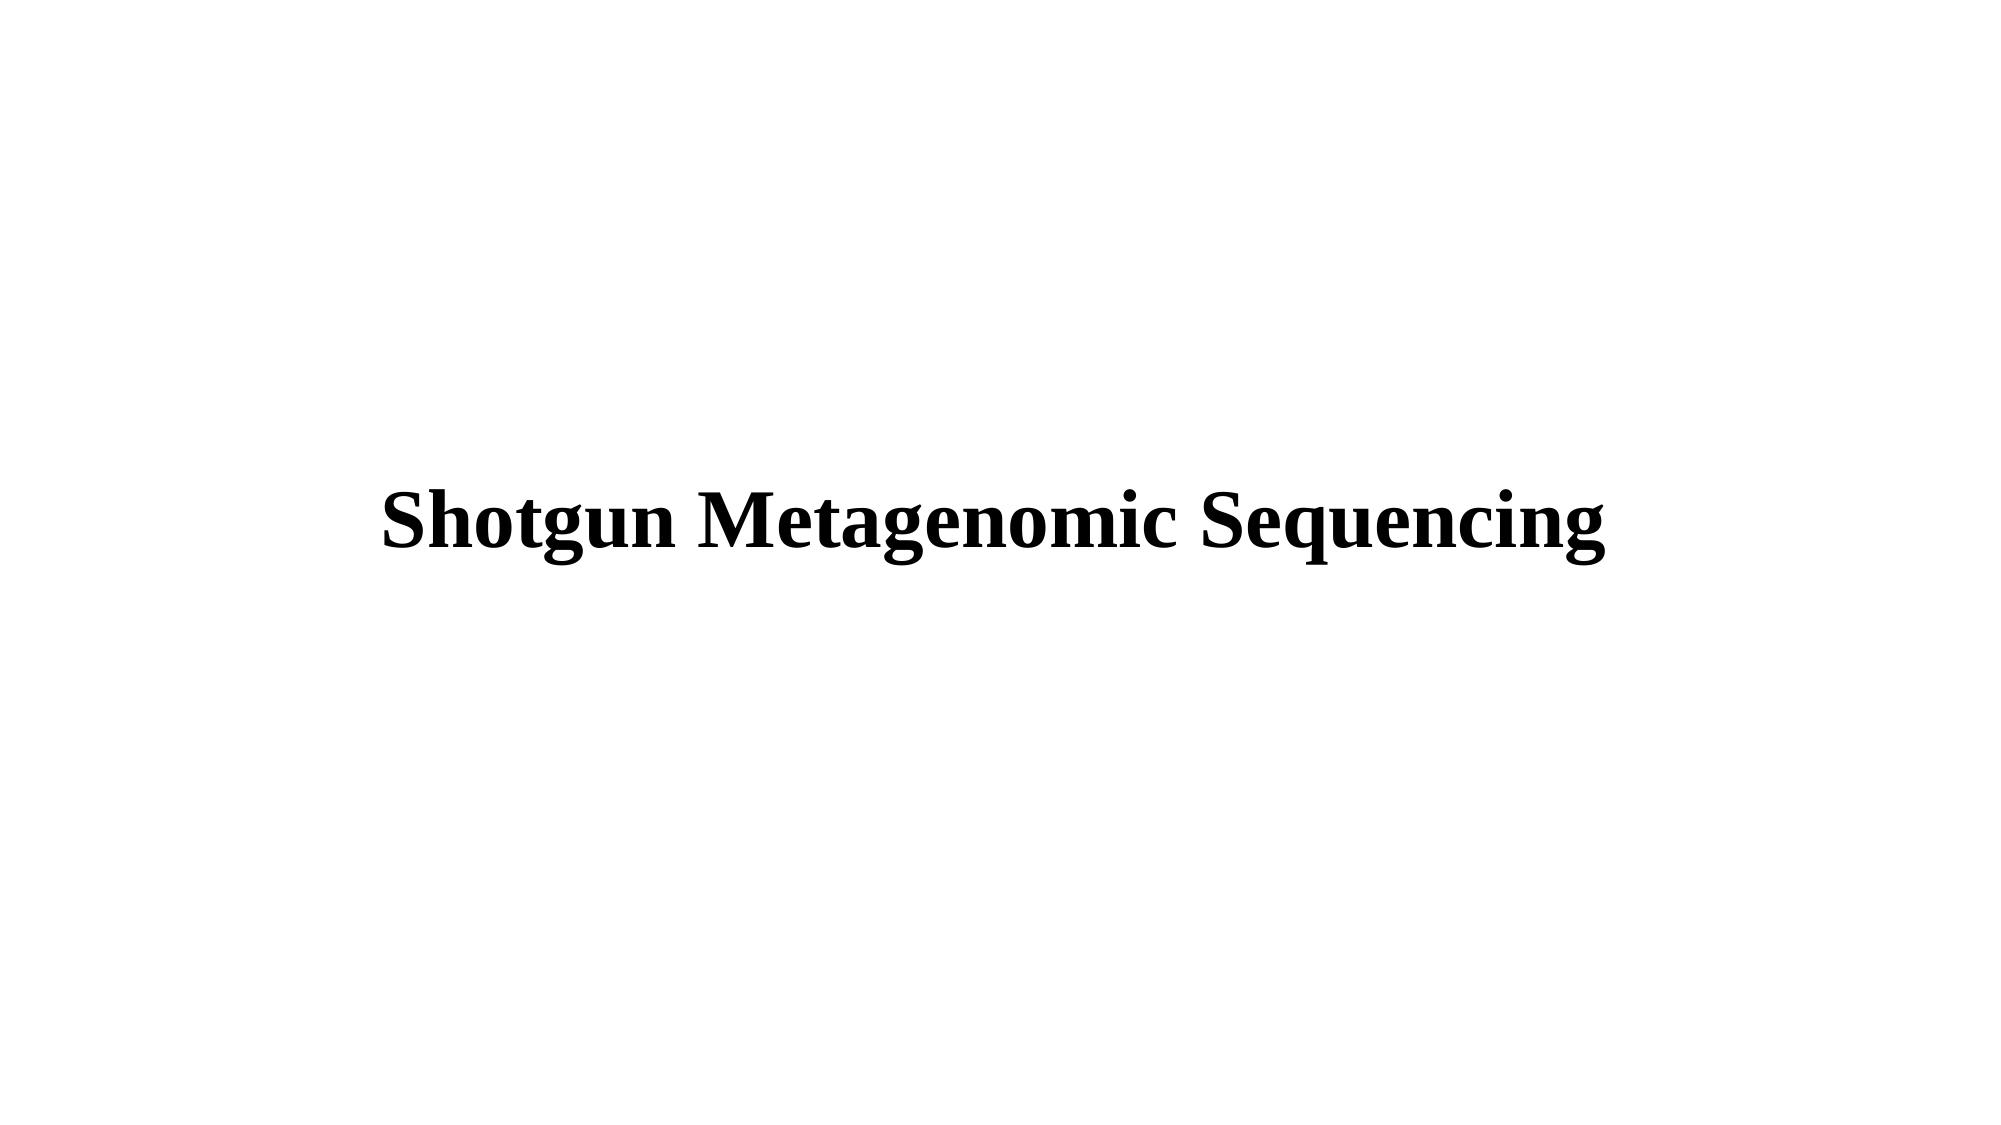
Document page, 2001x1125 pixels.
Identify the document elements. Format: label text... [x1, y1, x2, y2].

text_box Shotgun Metagenomic Sequencing [366, 456, 1647, 572]
